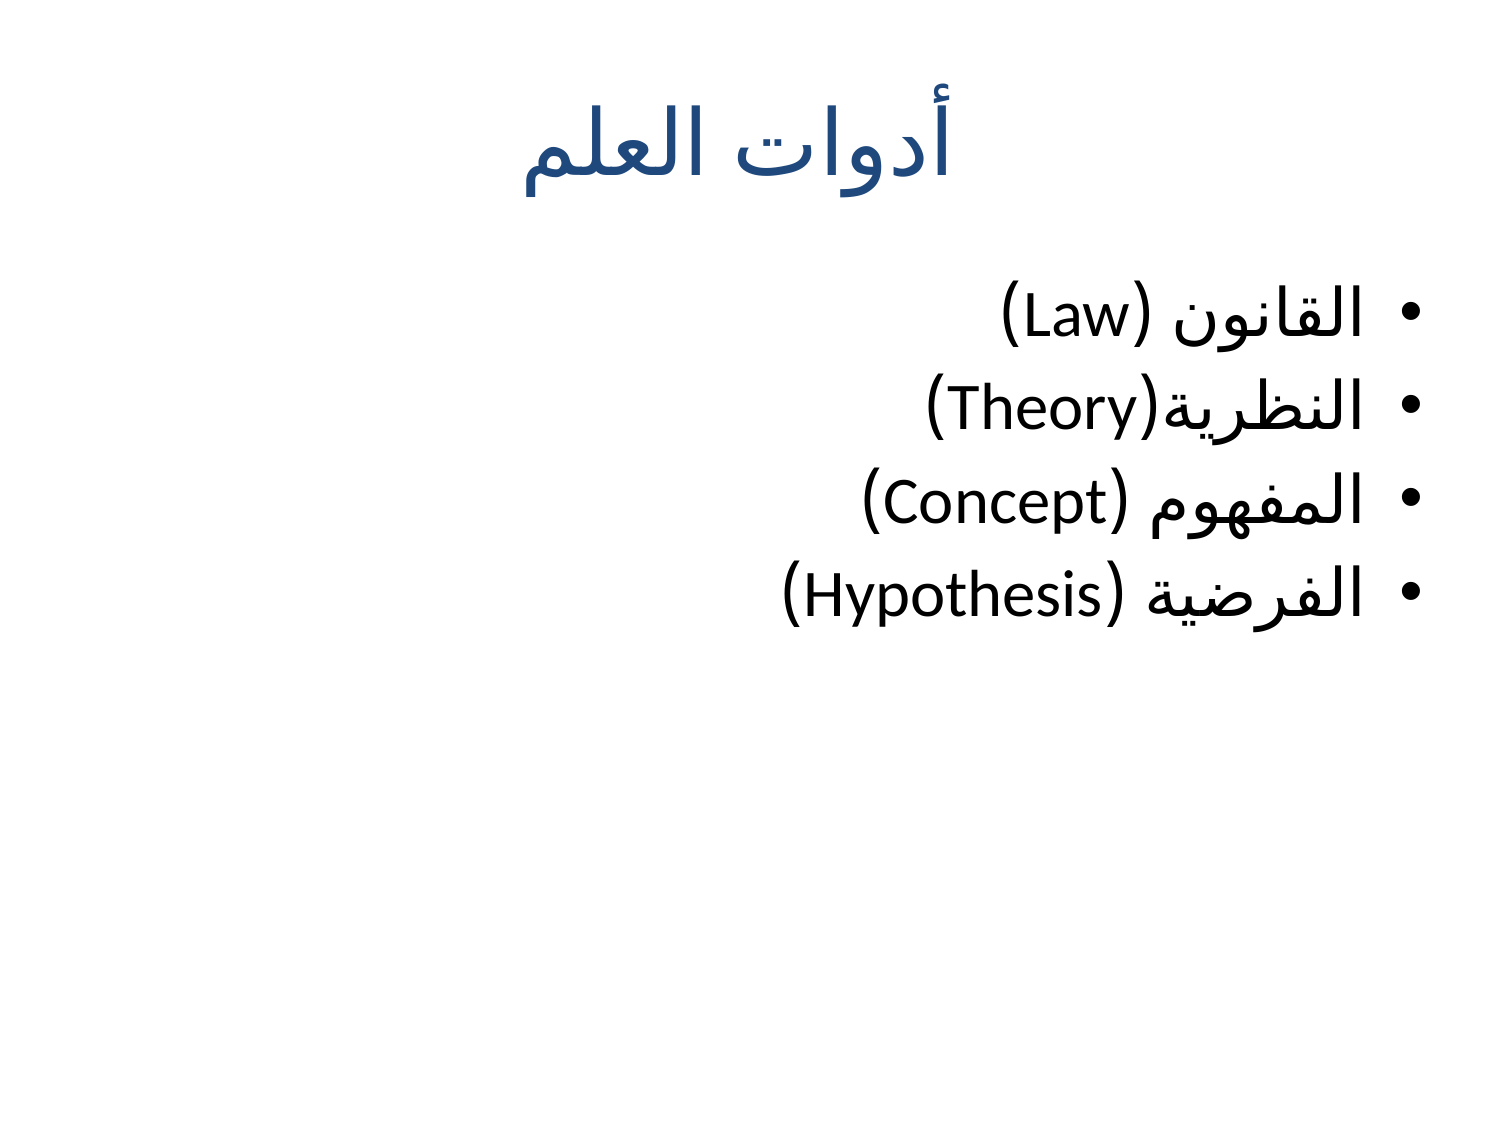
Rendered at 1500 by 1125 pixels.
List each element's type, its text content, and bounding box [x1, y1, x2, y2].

list القانون (Law) النظرية(Theory) المفهوم (Concept) الفرضية (Hypothesis) [87, 262, 1438, 1005]
title أدوات العلم [75, 45, 1425, 233]
